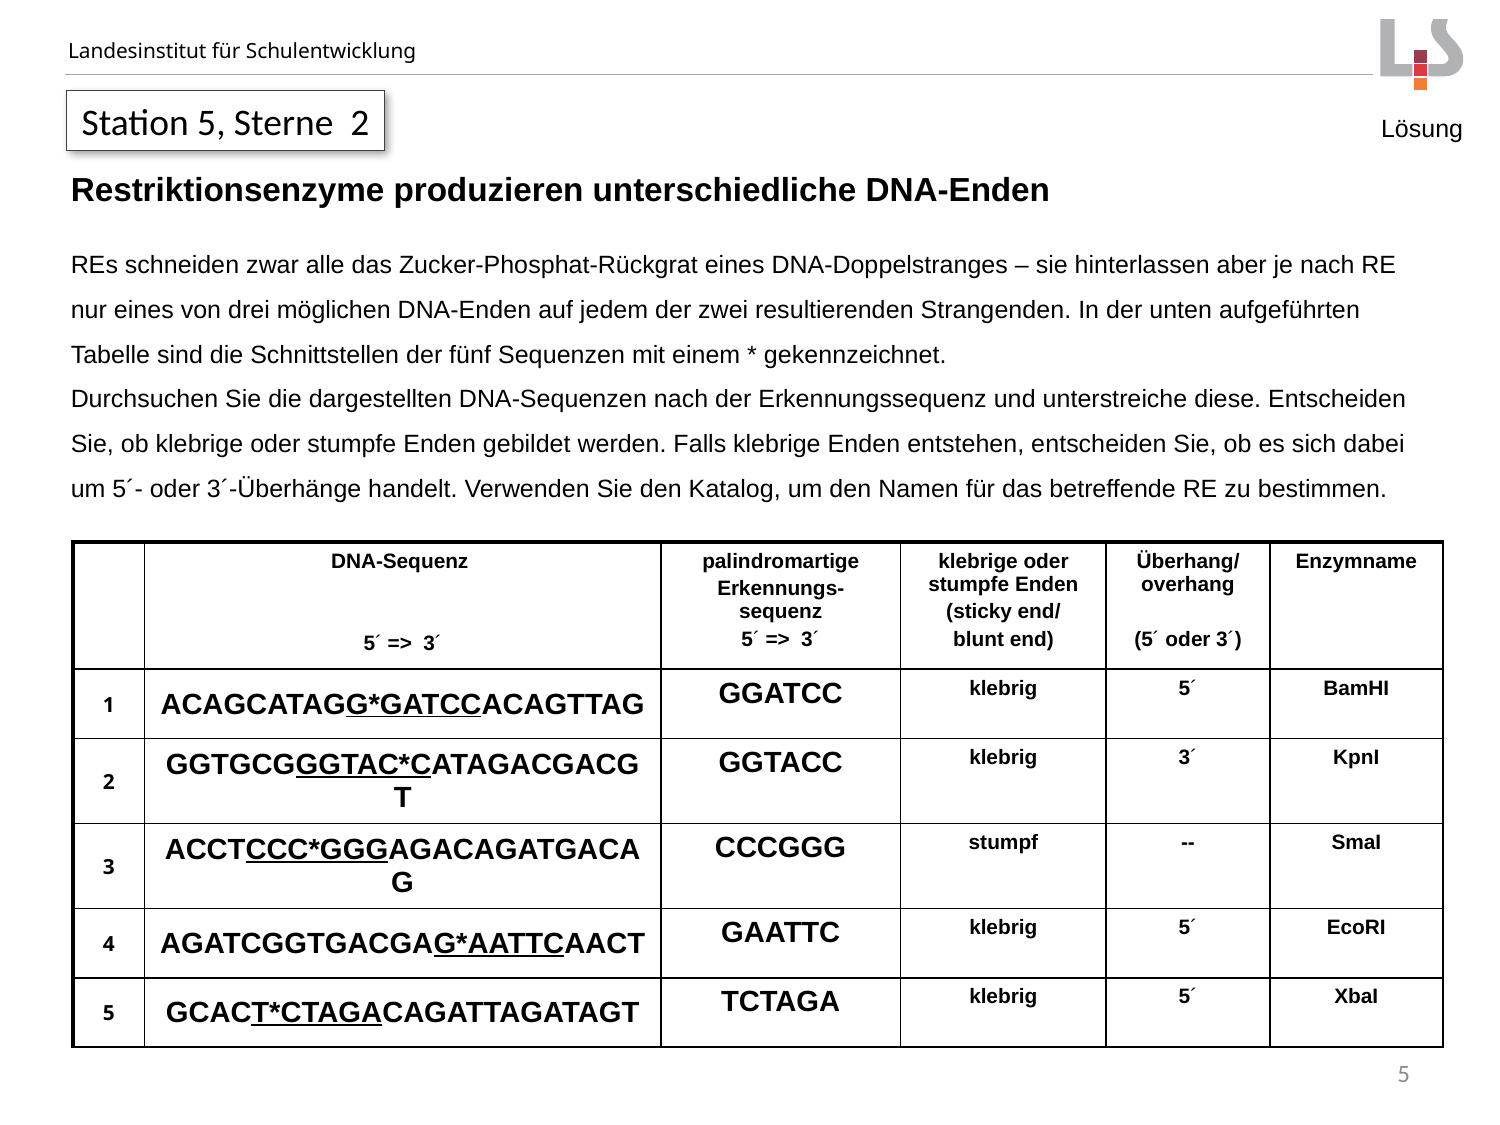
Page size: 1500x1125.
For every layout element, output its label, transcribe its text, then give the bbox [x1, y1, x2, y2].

text_box Restriktionsenzyme produzieren unterschiedliche DNA-Enden REs schneiden zwar alle das Zucker-Phosphat-Rückgrat eines DNA-Doppelstranges – sie hinterlassen aber je nach RE nur eines von drei möglichen DNA-Enden auf jedem der zwei resultierenden Strangenden. In der unten aufgeführten Tabelle sind die Schnittstellen der fünf Sequenzen mit einem * gekennzeichnet. Durchsuchen Sie die dargestellten DNA-Sequenzen nach der Erkennungssequenz und unterstreiche diese. Entscheiden Sie, ob klebrige oder stumpfe Enden gebildet werden. Falls klebrige Enden entstehen, entscheiden Sie, ob es sich dabei um 5´- oder 3´-Überhänge handelt. Verwenden Sie den Katalog, um den Namen für das betreffende RE zu bestimmen. [55, 161, 1446, 511]
table_cell 4 [75, 909, 144, 977]
table_cell ACAGCATAGG*GATCCACAGTTAG [145, 670, 660, 738]
table_cell GAATTC [662, 909, 900, 977]
table_cell 3 [75, 824, 144, 908]
text_box Station 5, Sterne 2 [66, 99, 385, 151]
table_cell 3´ [1107, 739, 1269, 823]
table_cell klebrig [901, 909, 1105, 977]
table_cell GCACT*CTAGACAGATTAGATAGT [145, 979, 660, 1046]
table_cell AGATCGGTGACGAG*AATTCAACT [145, 909, 660, 977]
table_cell -- [1107, 824, 1269, 908]
slide_number 5 [1074, 1048, 1425, 1103]
table_cell klebrig [901, 670, 1105, 738]
table_cell GGTACC [662, 739, 900, 823]
table_cell ACCTCCC*GGGAGACAGATGACAG [145, 824, 660, 908]
table_cell GGTGCGGGTAC*CATAGACGACGT [145, 739, 660, 823]
text_box Lösung [1366, 104, 1479, 150]
table_cell stumpf [901, 824, 1105, 908]
table_cell SmaI [1271, 824, 1442, 908]
table_header Überhang/ overhang (5´ oder 3´) [1107, 544, 1269, 668]
table_header klebrige oder stumpfe Enden (sticky end/ blunt end) [901, 544, 1105, 668]
table_cell EcoRI [1271, 909, 1442, 977]
table_cell 5´ [1107, 909, 1269, 977]
table_cell CCCGGG [662, 824, 900, 908]
table_cell TCTAGA [662, 979, 900, 1046]
table_cell 5 [75, 979, 144, 1046]
table_cell 5´ [1107, 979, 1269, 1046]
table_cell klebrig [901, 739, 1105, 823]
table_cell KpnI [1271, 739, 1442, 823]
table_header [75, 544, 144, 668]
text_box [52, 18, 1464, 91]
table_cell 2 [75, 739, 144, 823]
table_header Enzymname [1271, 544, 1442, 668]
table_cell 1 [75, 670, 144, 738]
table_cell 5´ [1107, 670, 1269, 738]
table_cell BamHI [1271, 670, 1442, 738]
table_cell klebrig [901, 979, 1105, 1046]
table_cell XbaI [1271, 979, 1442, 1046]
table_header DNA-Sequenz 5´ => 3´ [145, 544, 660, 668]
table_header palindromartige Erkennungs-sequenz 5´ => 3´ [662, 544, 900, 668]
table_cell GGATCC [662, 670, 900, 738]
